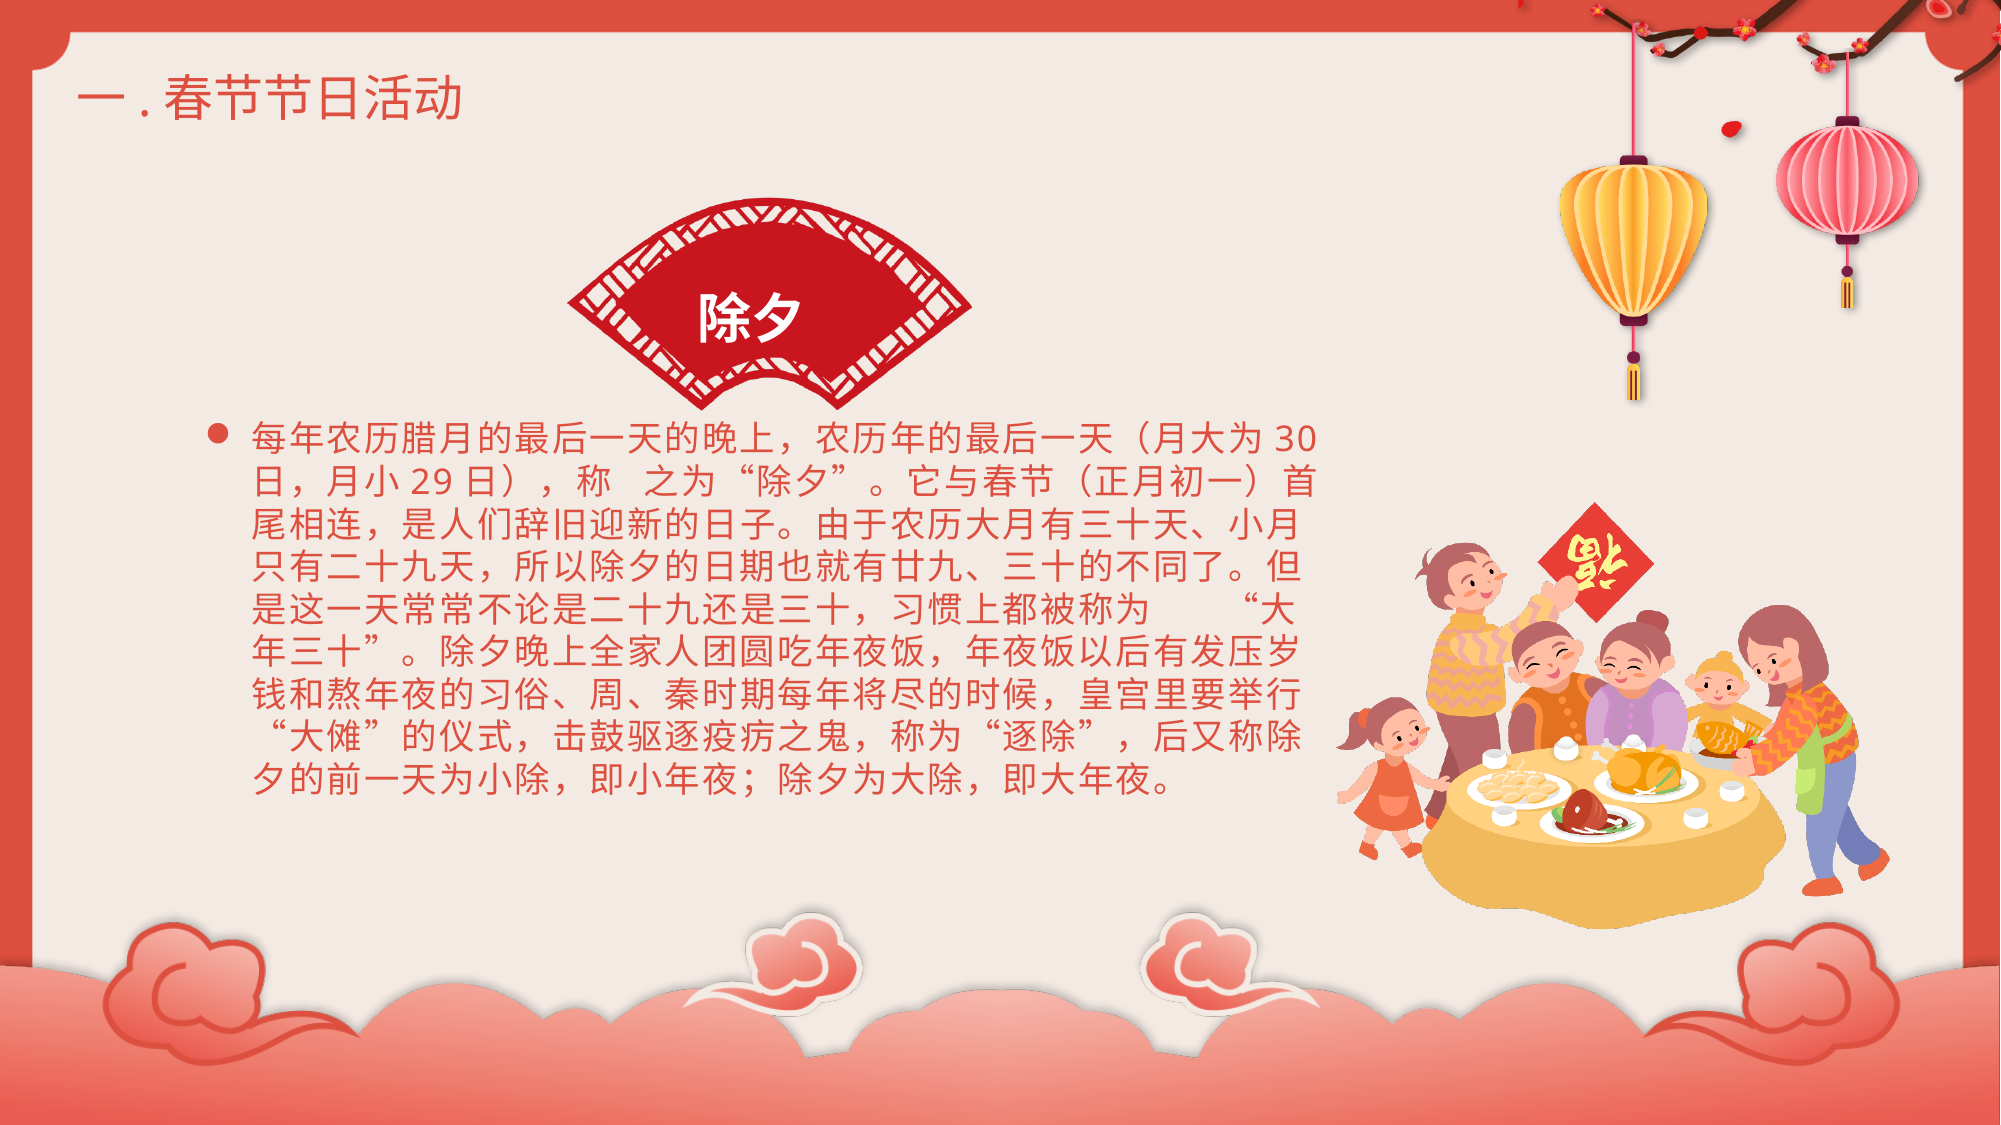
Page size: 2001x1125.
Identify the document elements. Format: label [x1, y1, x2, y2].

picture [0, 0, 2001, 1125]
text_box [567, 140, 972, 468]
